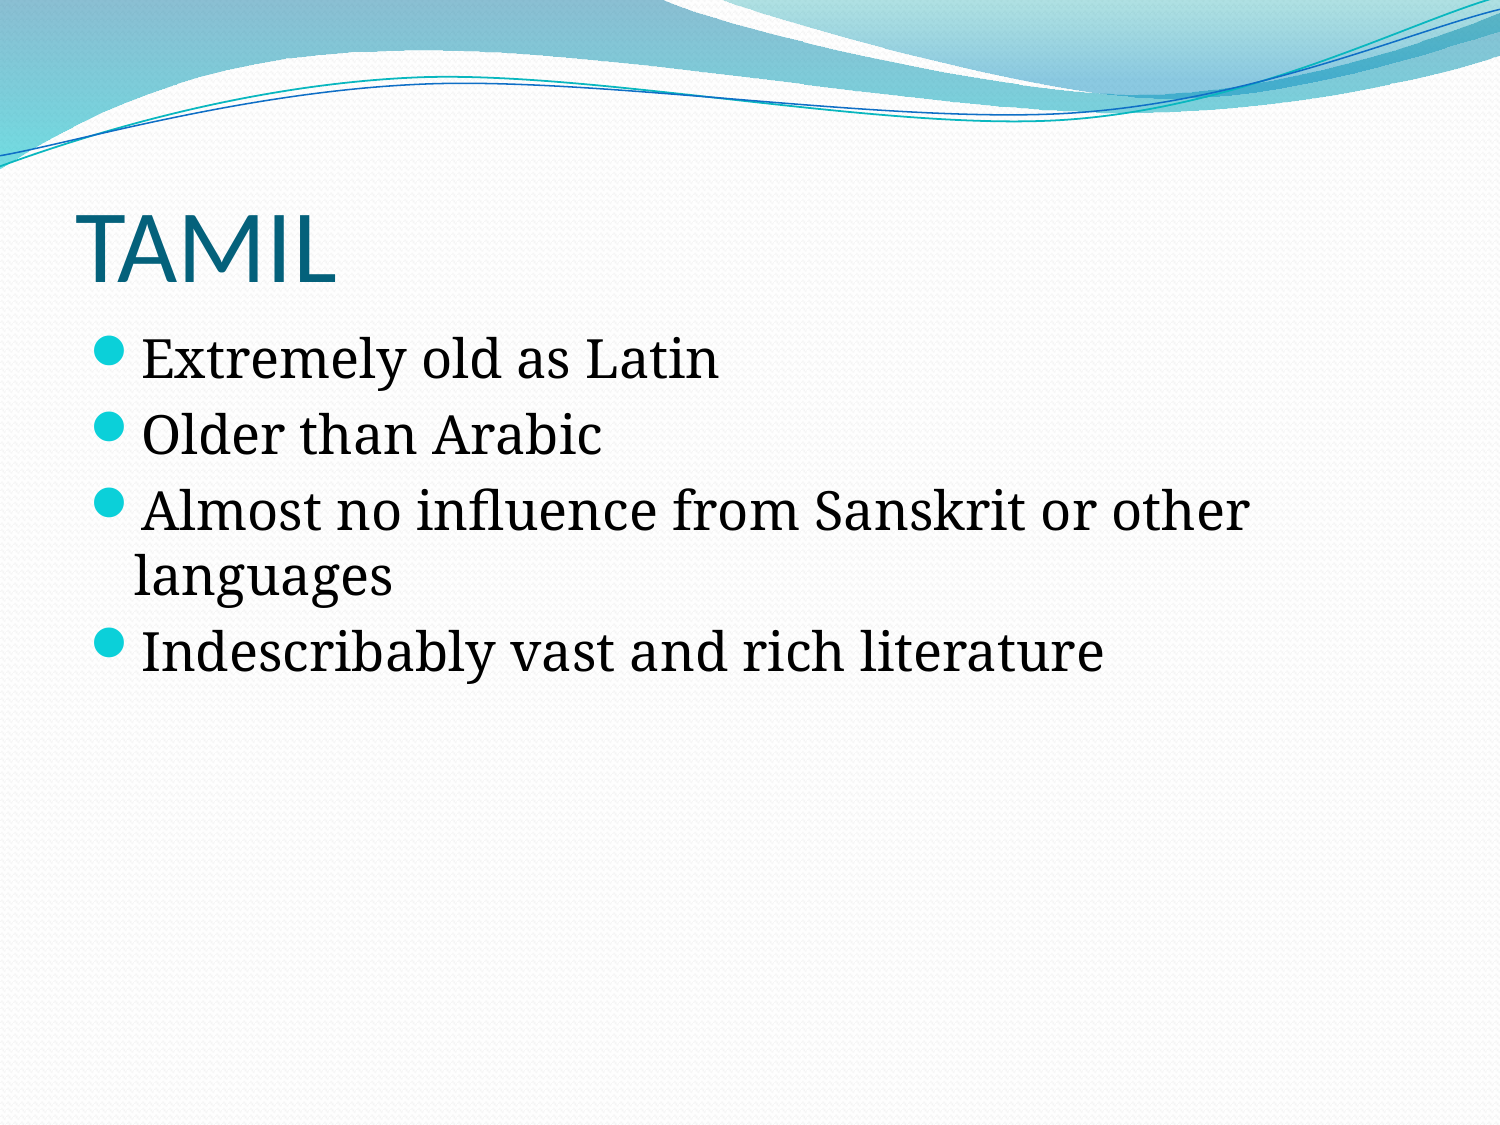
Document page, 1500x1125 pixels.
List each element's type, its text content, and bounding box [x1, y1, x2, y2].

list Extremely old as Latin Older than Arabic Almost no influence from Sanskrit or other languages Indescribably vast and rich literature [75, 317, 1425, 1038]
title TAMIL [75, 115, 1425, 303]
